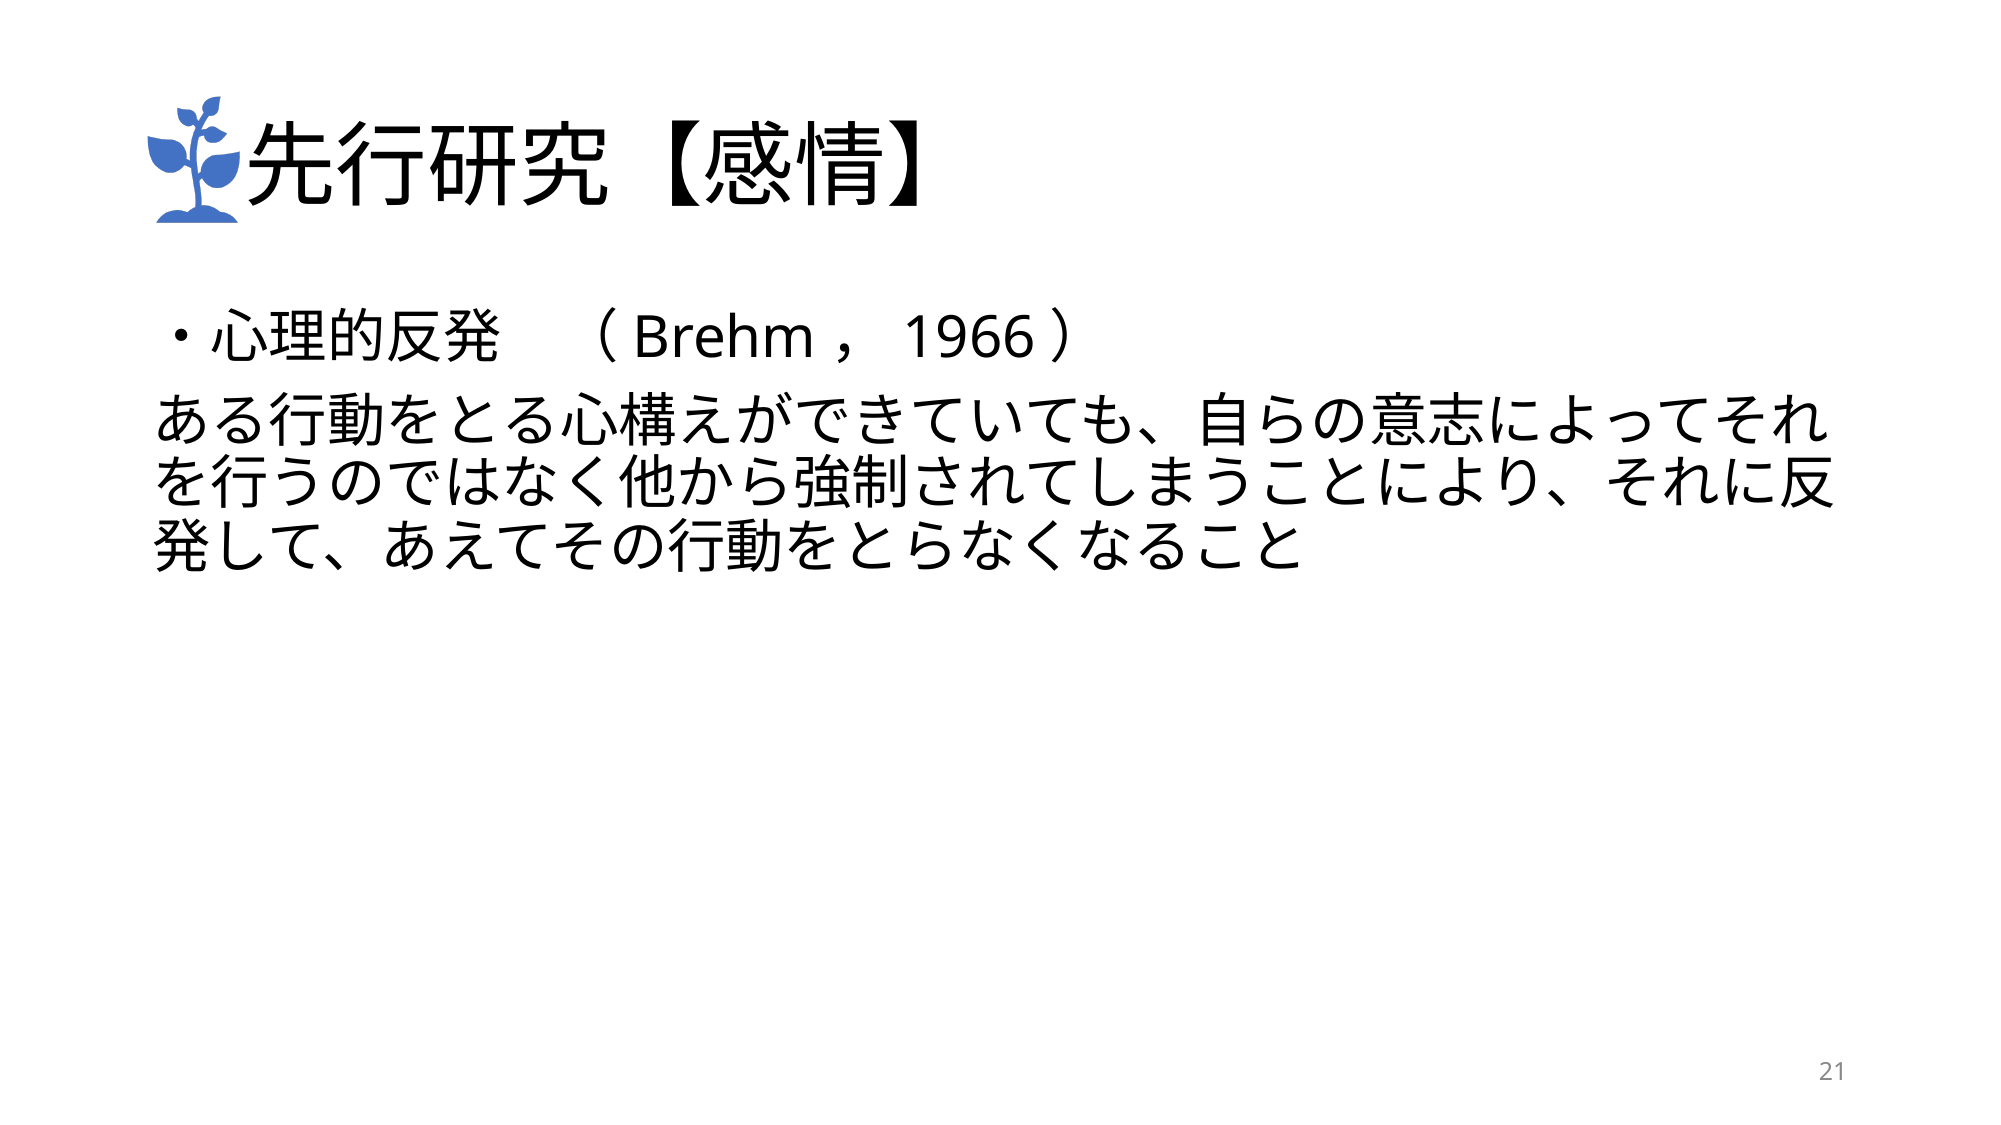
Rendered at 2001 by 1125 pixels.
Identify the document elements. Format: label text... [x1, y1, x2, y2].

list ・心理的反発 （Brehm，1966） ある行動をとる心構えができていても、自らの意志によってそれを行うのではなく他から強制されてしまうことにより、それに反発して、あえてその行動をとらなくなること [137, 299, 1863, 1014]
picture [118, 84, 269, 235]
slide_number 21 [1412, 1042, 1863, 1103]
title 先行研究【感情】 [137, 59, 1863, 278]
